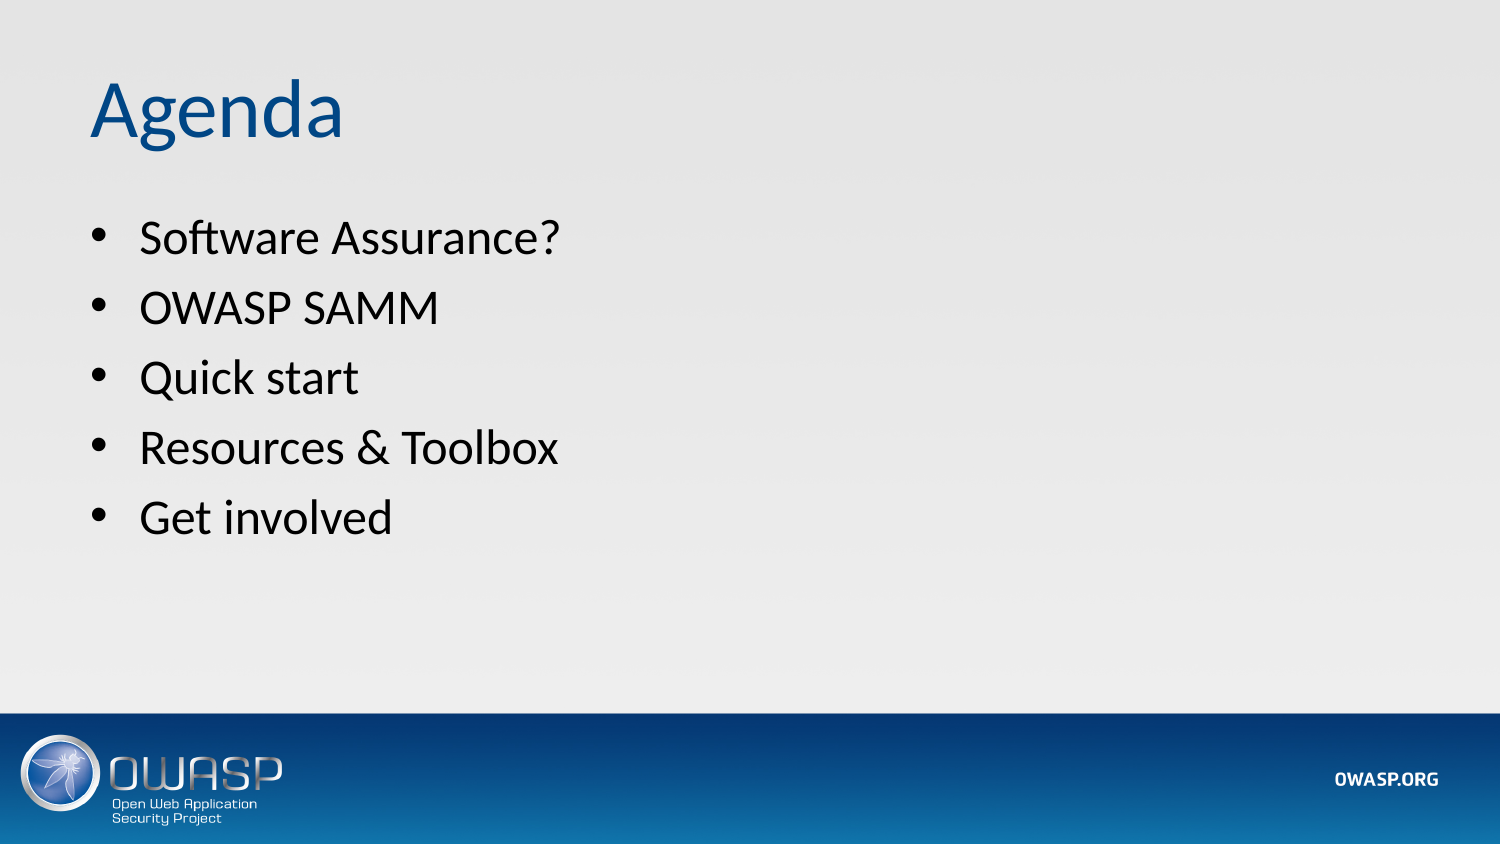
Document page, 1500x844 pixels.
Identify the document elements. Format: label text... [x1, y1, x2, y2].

list Software Assurance? OWASP SAMM Quick start Resources & Toolbox Get involved [75, 196, 1425, 705]
picture [0, 0, 1500, 844]
title Agenda [75, 33, 1425, 175]
